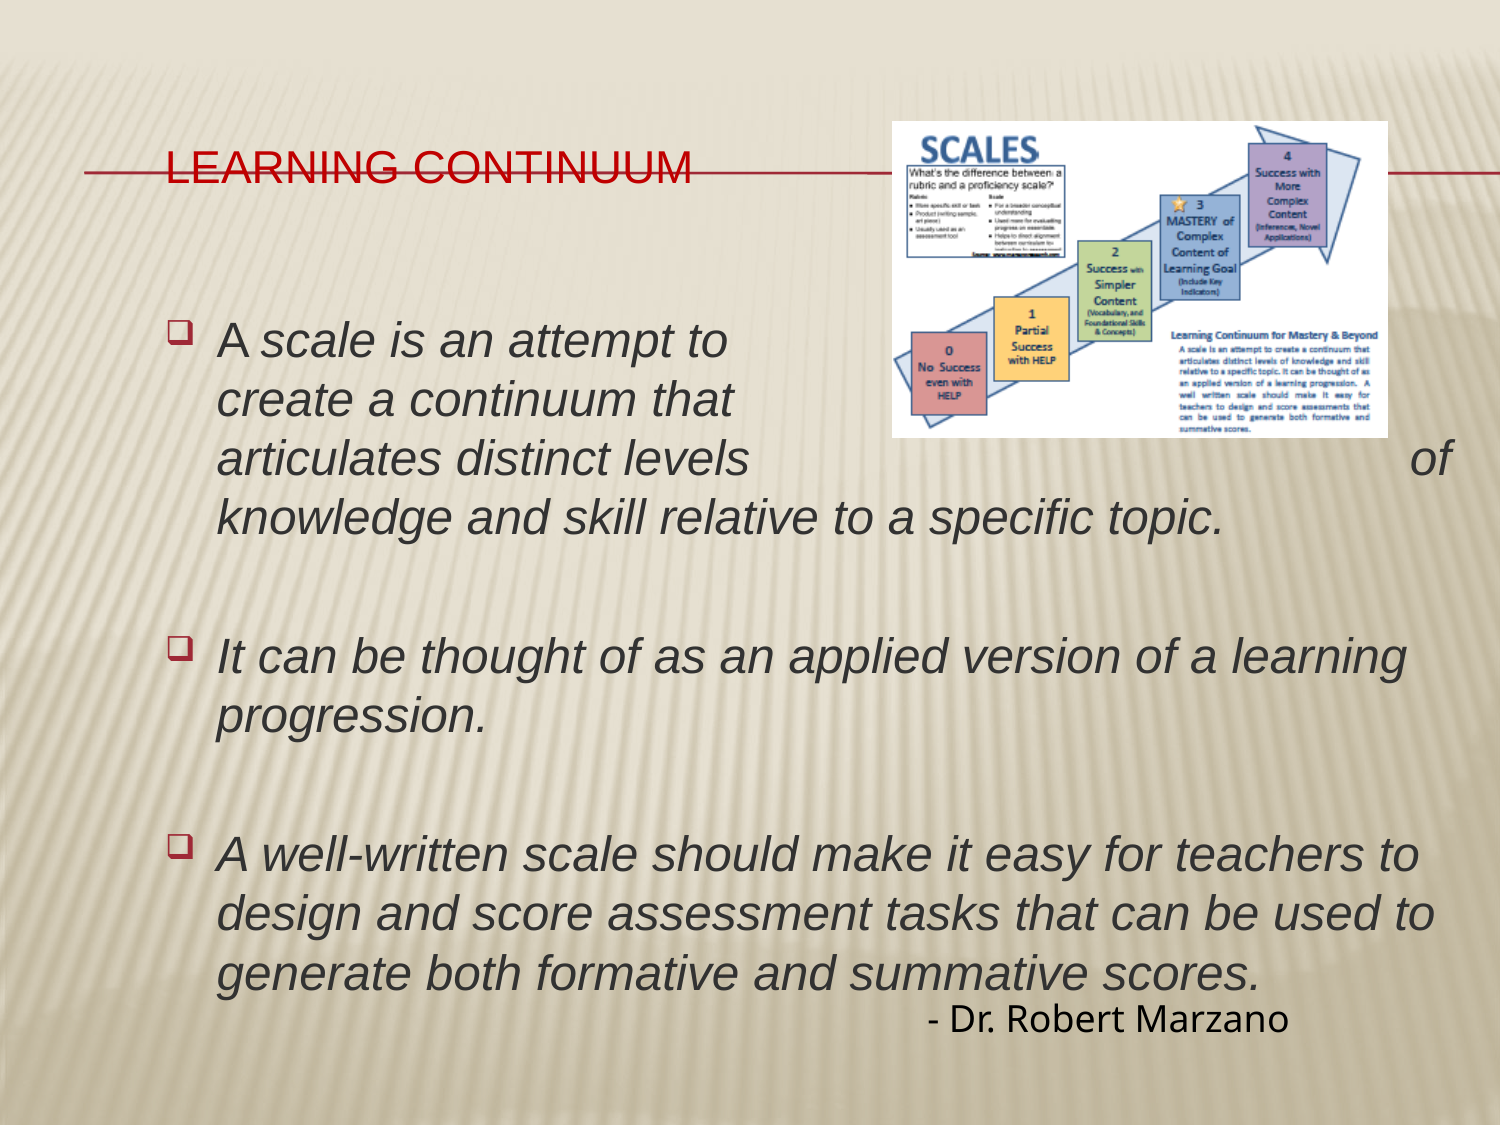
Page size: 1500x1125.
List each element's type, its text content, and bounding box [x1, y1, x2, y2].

title Learning Continuum Scale [150, 112, 1213, 218]
list A scale is an attempt to create a continuum that articulates distinct levels of knowledge and skill relative to a specific topic. It can be thought of as an applied version of a learning progression. A well-written scale should make it easy for teachers to design and score assessment tasks that can be used to generate both formative and summative scores. [149, 299, 1500, 1013]
text_box - Dr. Robert Marzano [912, 987, 1413, 1048]
picture [892, 121, 1388, 438]
